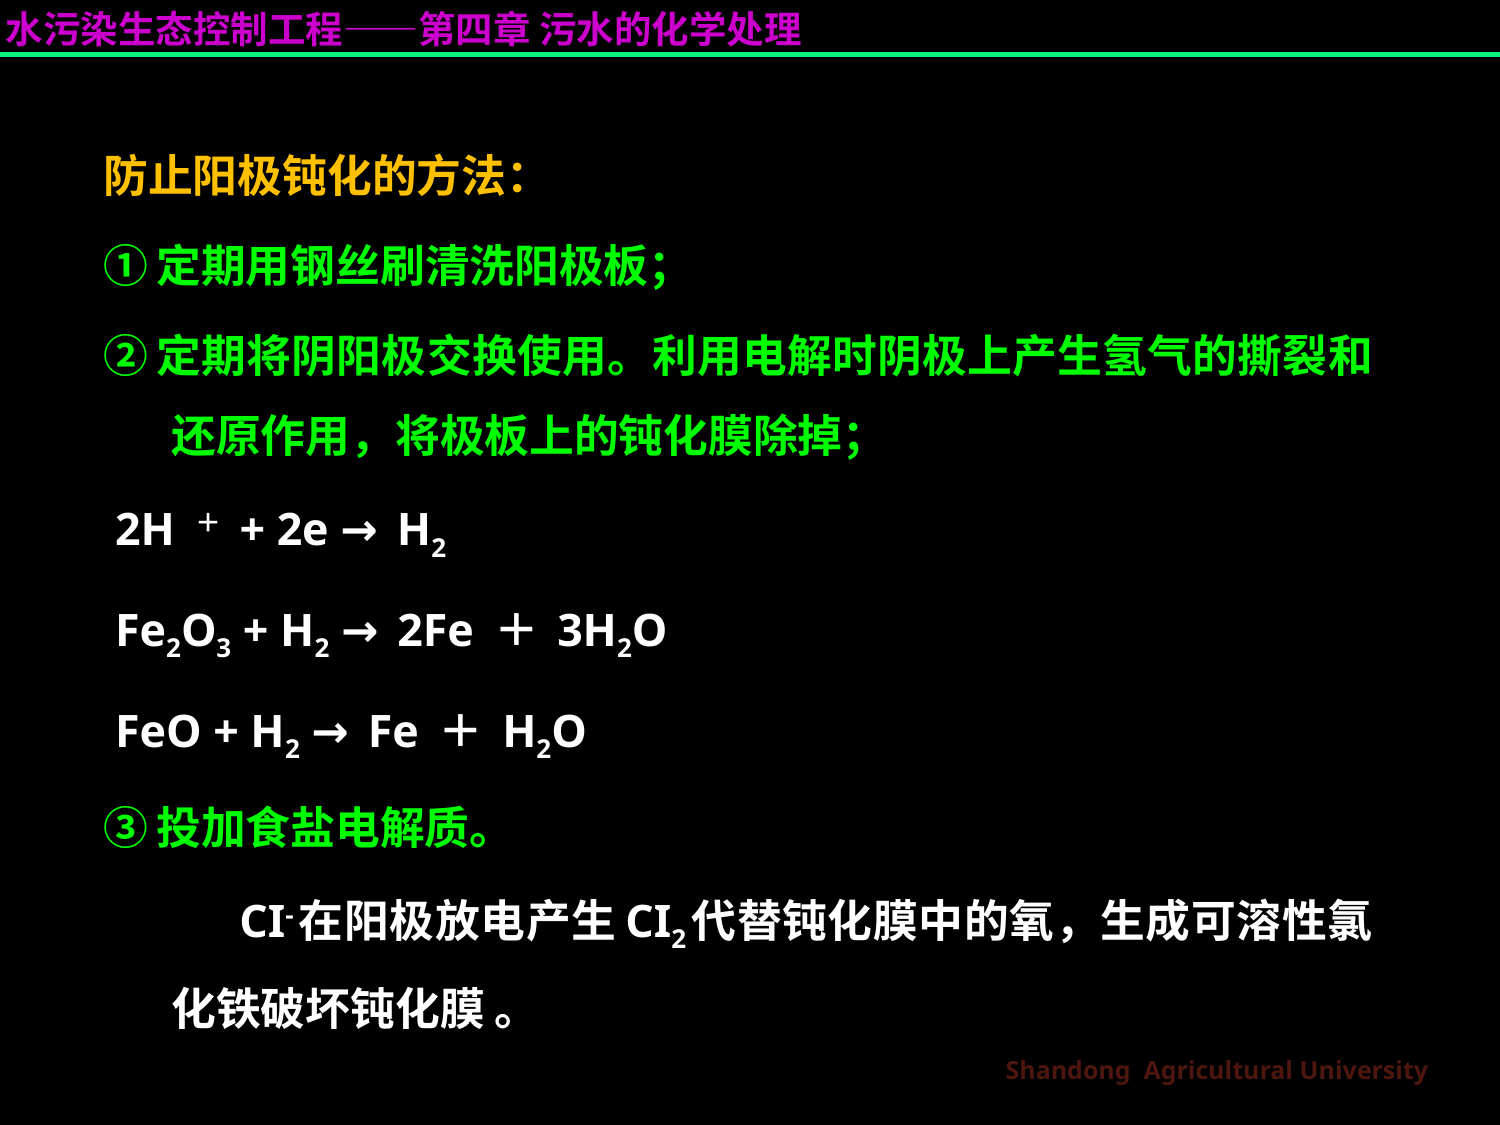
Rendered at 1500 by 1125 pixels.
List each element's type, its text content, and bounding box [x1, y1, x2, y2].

list 防止阳极钝化的方法： ①定期用钢丝刷清洗阳极板； ②定期将阴阳极交换使用。利用电解时阴极上产生氢气的撕裂和还原作用，将极板上的钝化膜除掉； 2H ＋ + 2e → H2 Fe2O3 + H2 → 2Fe ＋ 3H2O FeO + H2 → Fe ＋ H2O ③投加食盐电解质。 CI-在阳极放电产生CI2代替钝化膜中的氧，生成可溶性氯化铁破坏钝化膜 。 [88, 113, 1388, 1047]
